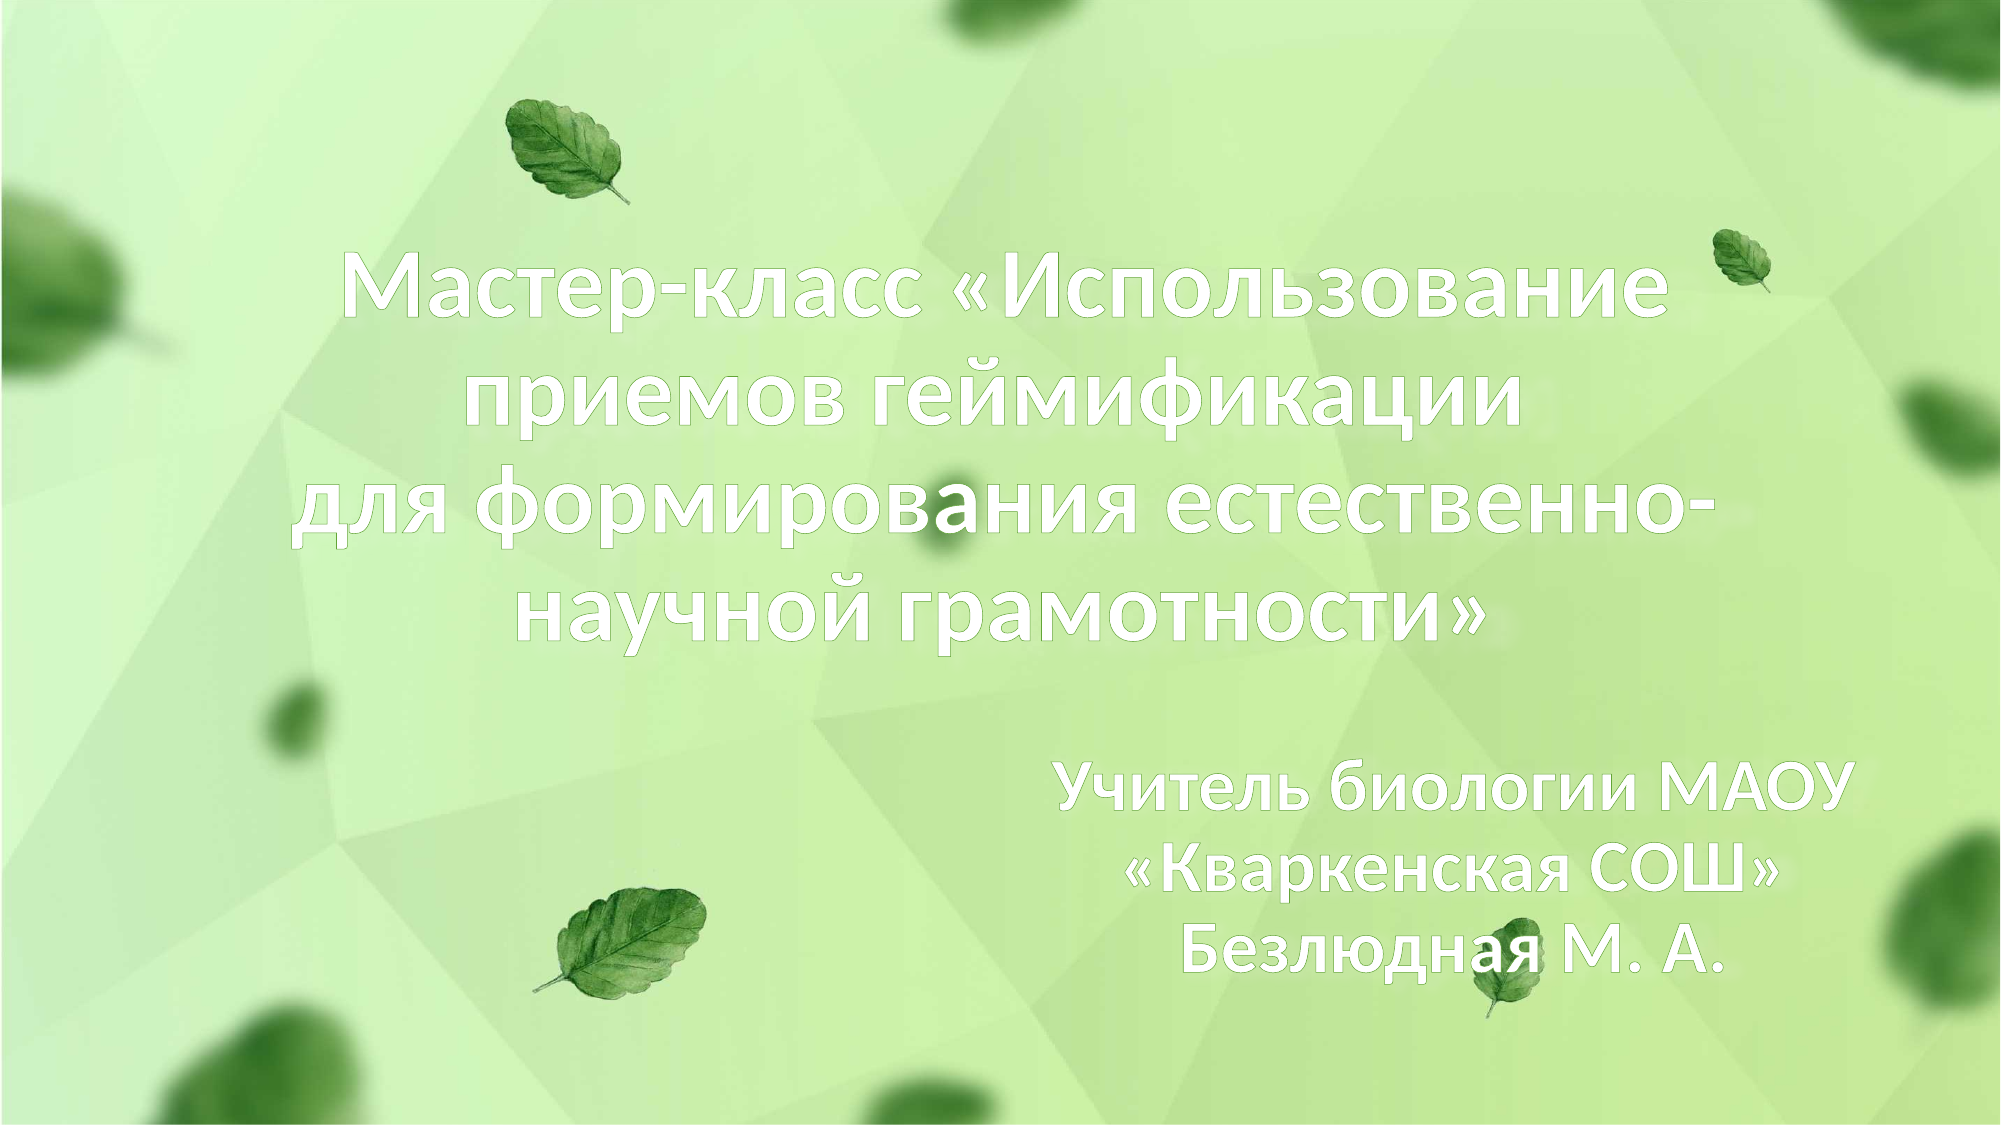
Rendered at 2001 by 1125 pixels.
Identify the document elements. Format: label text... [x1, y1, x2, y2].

picture [0, 0, 2001, 1125]
text_box Учитель биологии МАОУ «Кваркенская СОШ» Безлюдная М. А. [916, 754, 1991, 997]
title Мастер-класс «Использование приемов геймификации для формирования естественно-научной грамотности» [119, 202, 1891, 670]
